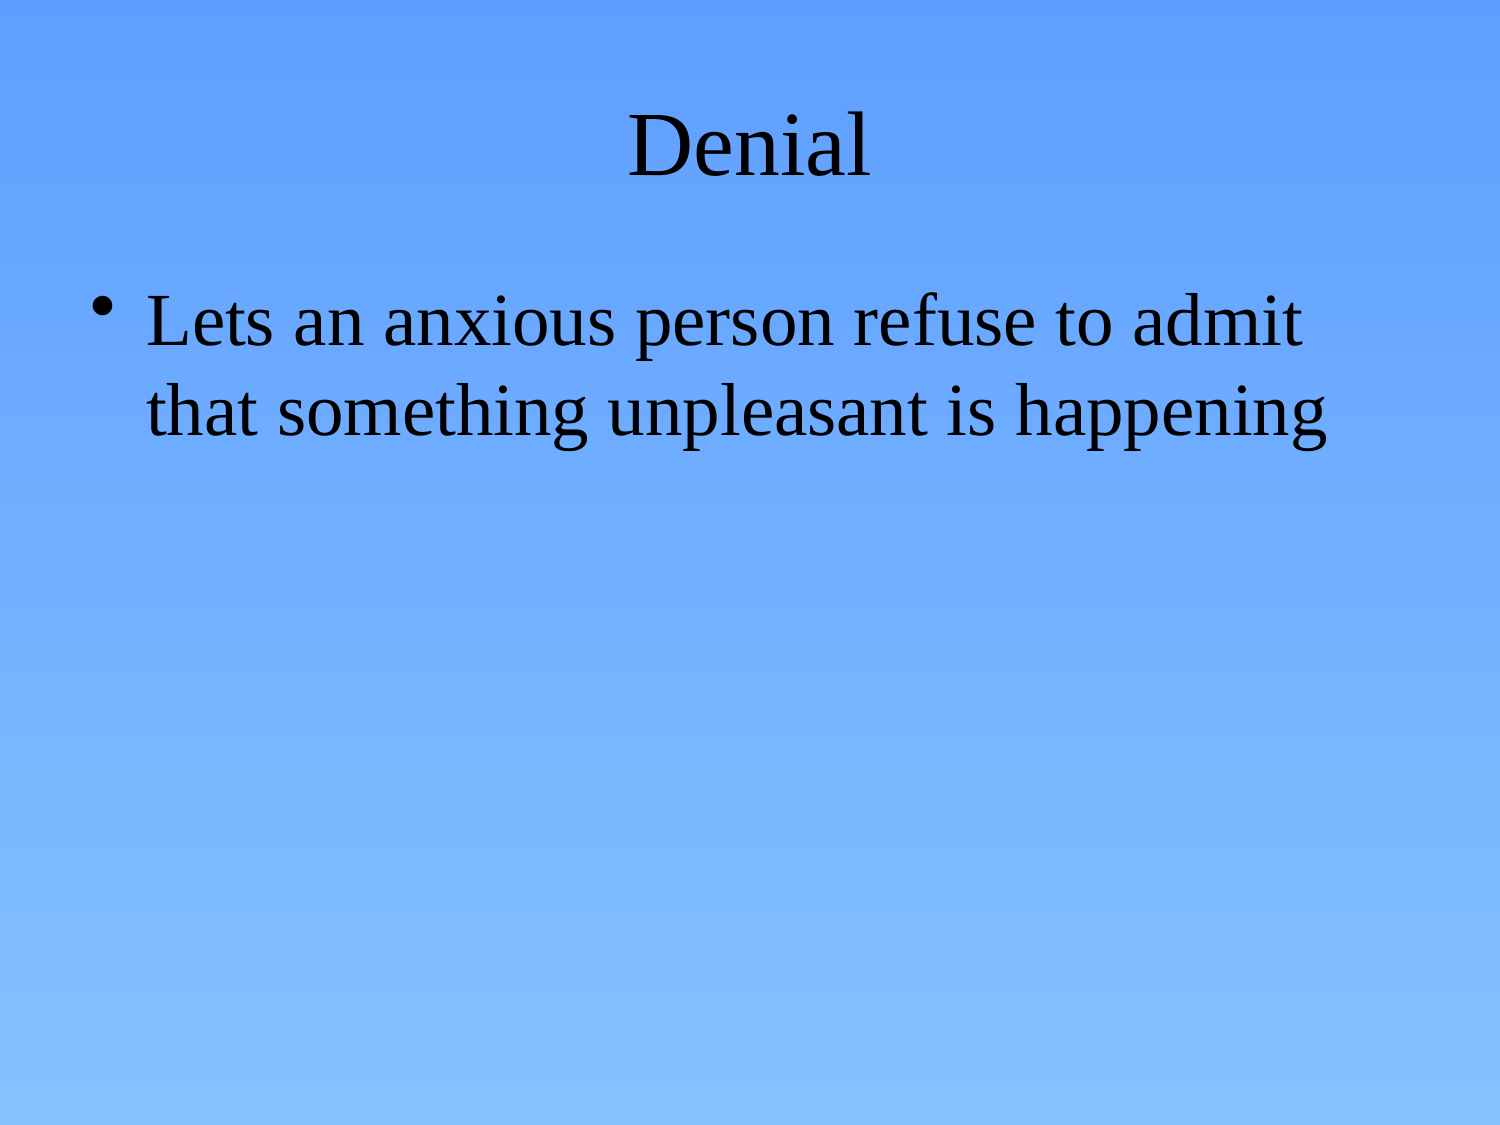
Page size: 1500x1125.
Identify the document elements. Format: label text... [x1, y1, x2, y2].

list Lets an anxious person refuse to admit that something unpleasant is happening [74, 262, 1388, 1006]
title Denial [74, 44, 1426, 233]
